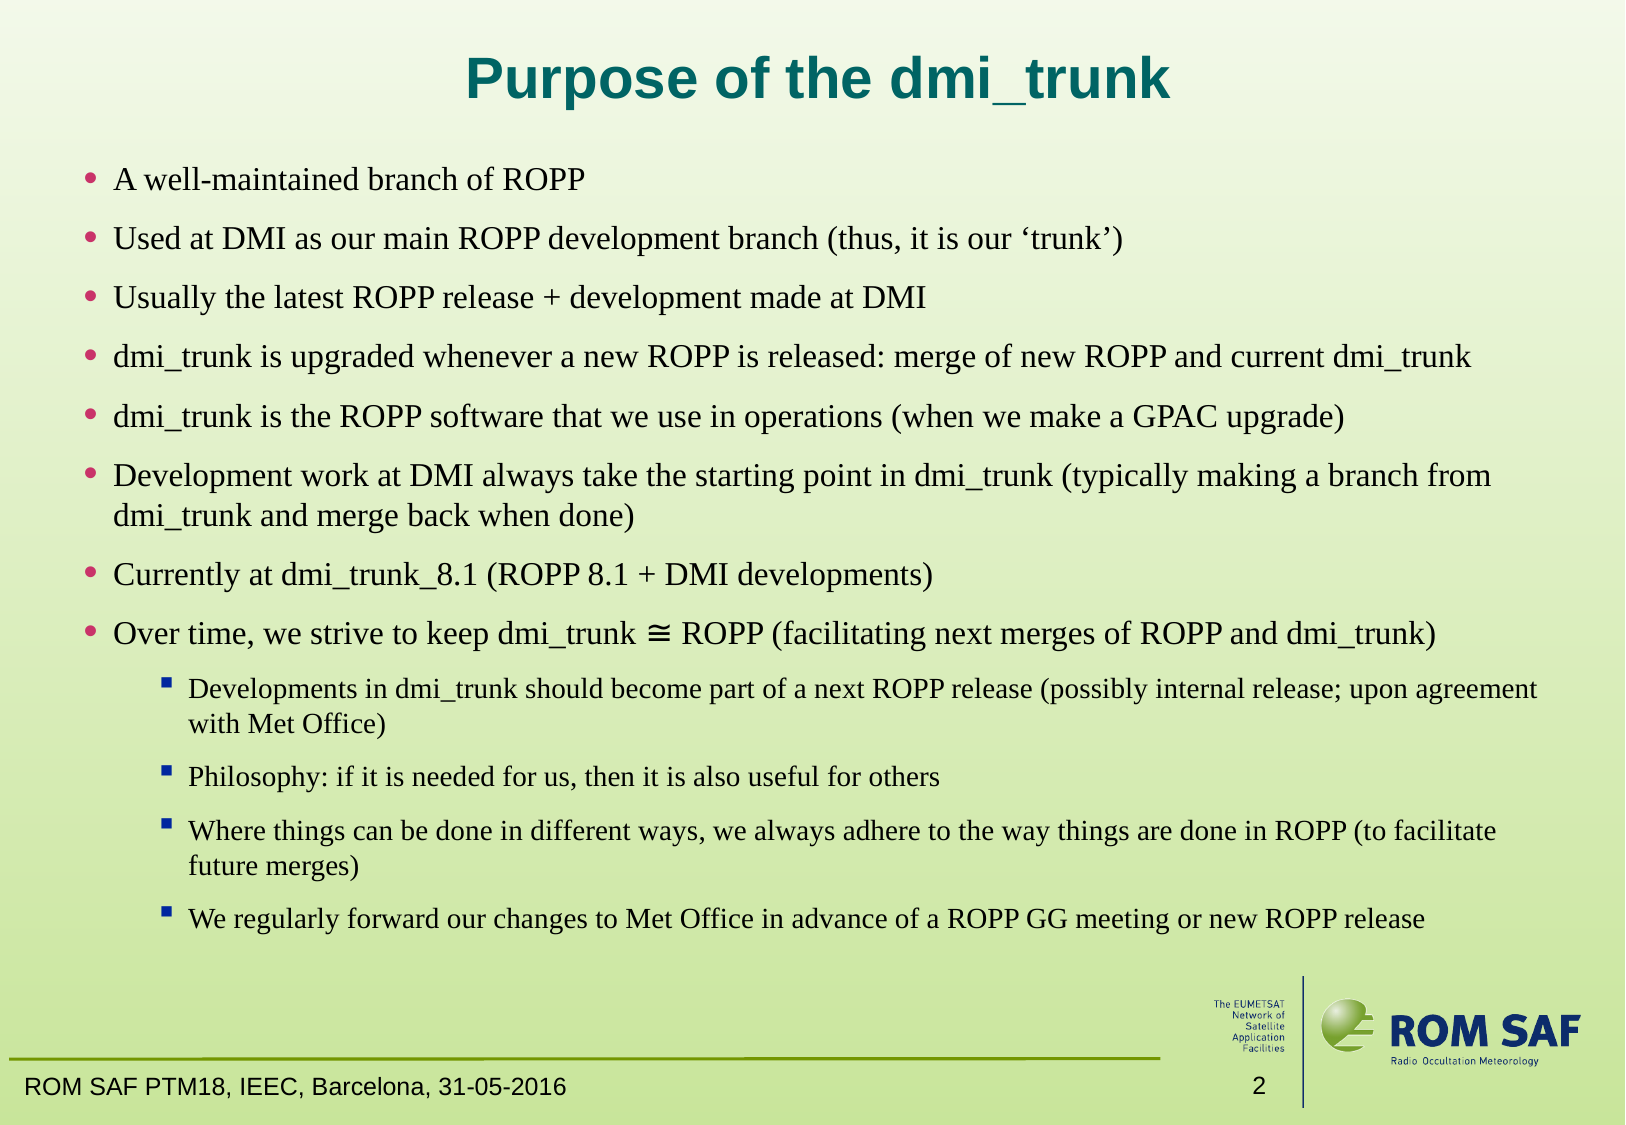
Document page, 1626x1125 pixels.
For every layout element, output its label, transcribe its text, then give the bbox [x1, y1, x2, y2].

text_box A well-maintained branch of ROPP Used at DMI as our main ROPP development branch (thus, it is our ‘trunk’) Usually the latest ROPP release + development made at DMI dmi_trunk is upgraded whenever a new ROPP is released: merge of new ROPP and current dmi_trunk dmi_trunk is the ROPP software that we use in operations (when we make a GPAC upgrade) Development work at DMI always take the starting point in dmi_trunk (typically making a branch from dmi_trunk and merge back when done) Currently at dmi_trunk_8.1 (ROPP 8.1 + DMI developments) Over time, we strive to keep dmi_trunk ≅ ROPP (facilitating next merges of ROPP and dmi_trunk) Developments in dmi_trunk should become part of a next ROPP release (possibly internal release; upon agreement with Met Office) Philosophy: if it is needed for us, then it is also useful for others Where things can be done in different ways, we always adhere to the way things are done in ROPP (to facilitate future merges) We regularly forward our changes to Met Office in advance of a ROPP GG meeting or new ROPP release [68, 149, 1557, 1007]
title Purpose of the dmi_trunk [62, 24, 1576, 126]
picture [1214, 976, 1581, 1108]
